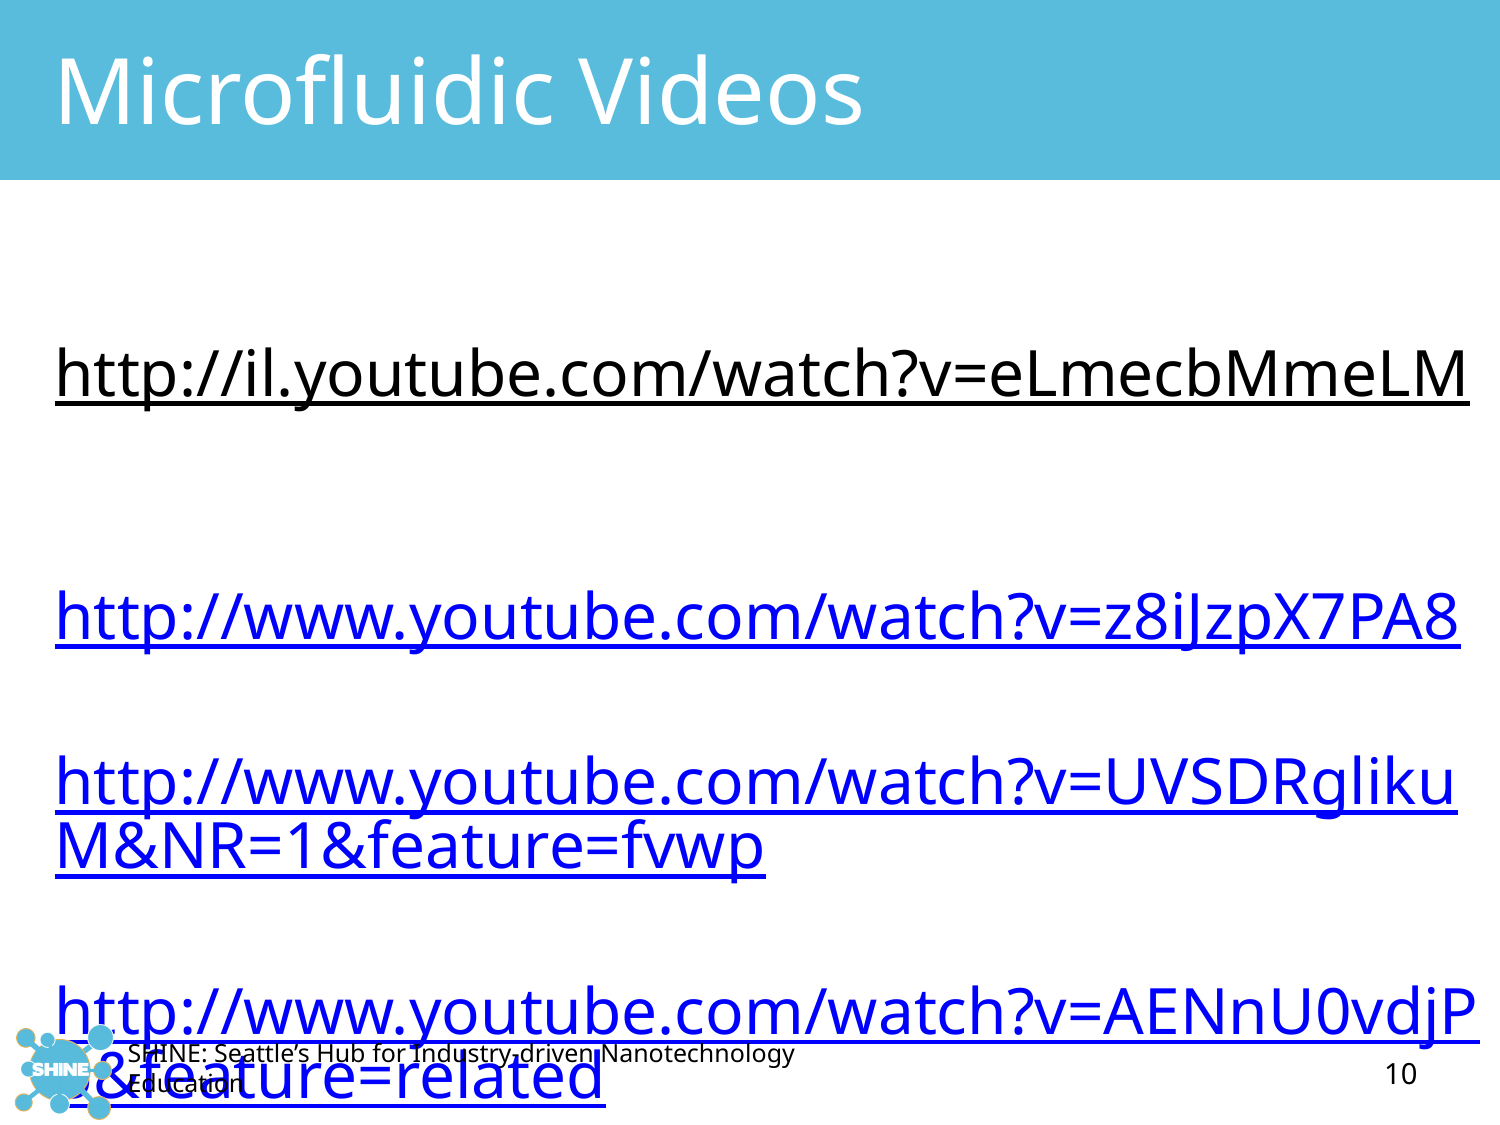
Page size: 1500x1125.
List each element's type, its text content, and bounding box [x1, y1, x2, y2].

text_box 10 [1369, 1040, 1445, 1100]
text_box SHINE: Seattle’s Hub for Industry-driven Nanotechnology Education [119, 1037, 913, 1098]
title Microfluidic Videos [0, 0, 1500, 175]
picture [12, 1024, 116, 1120]
list http://il.youtube.com/watch?v=eLmecbMmeLM http://www.youtube.com/watch?v=z8iJzpX7PA8 http://www.youtube.com/watch?v=UVSDRglikuM&NR=1&feature=fvwp http://www.youtube.com/watch?v=AENnU0vdjPo&feature=related [0, 324, 1500, 1005]
